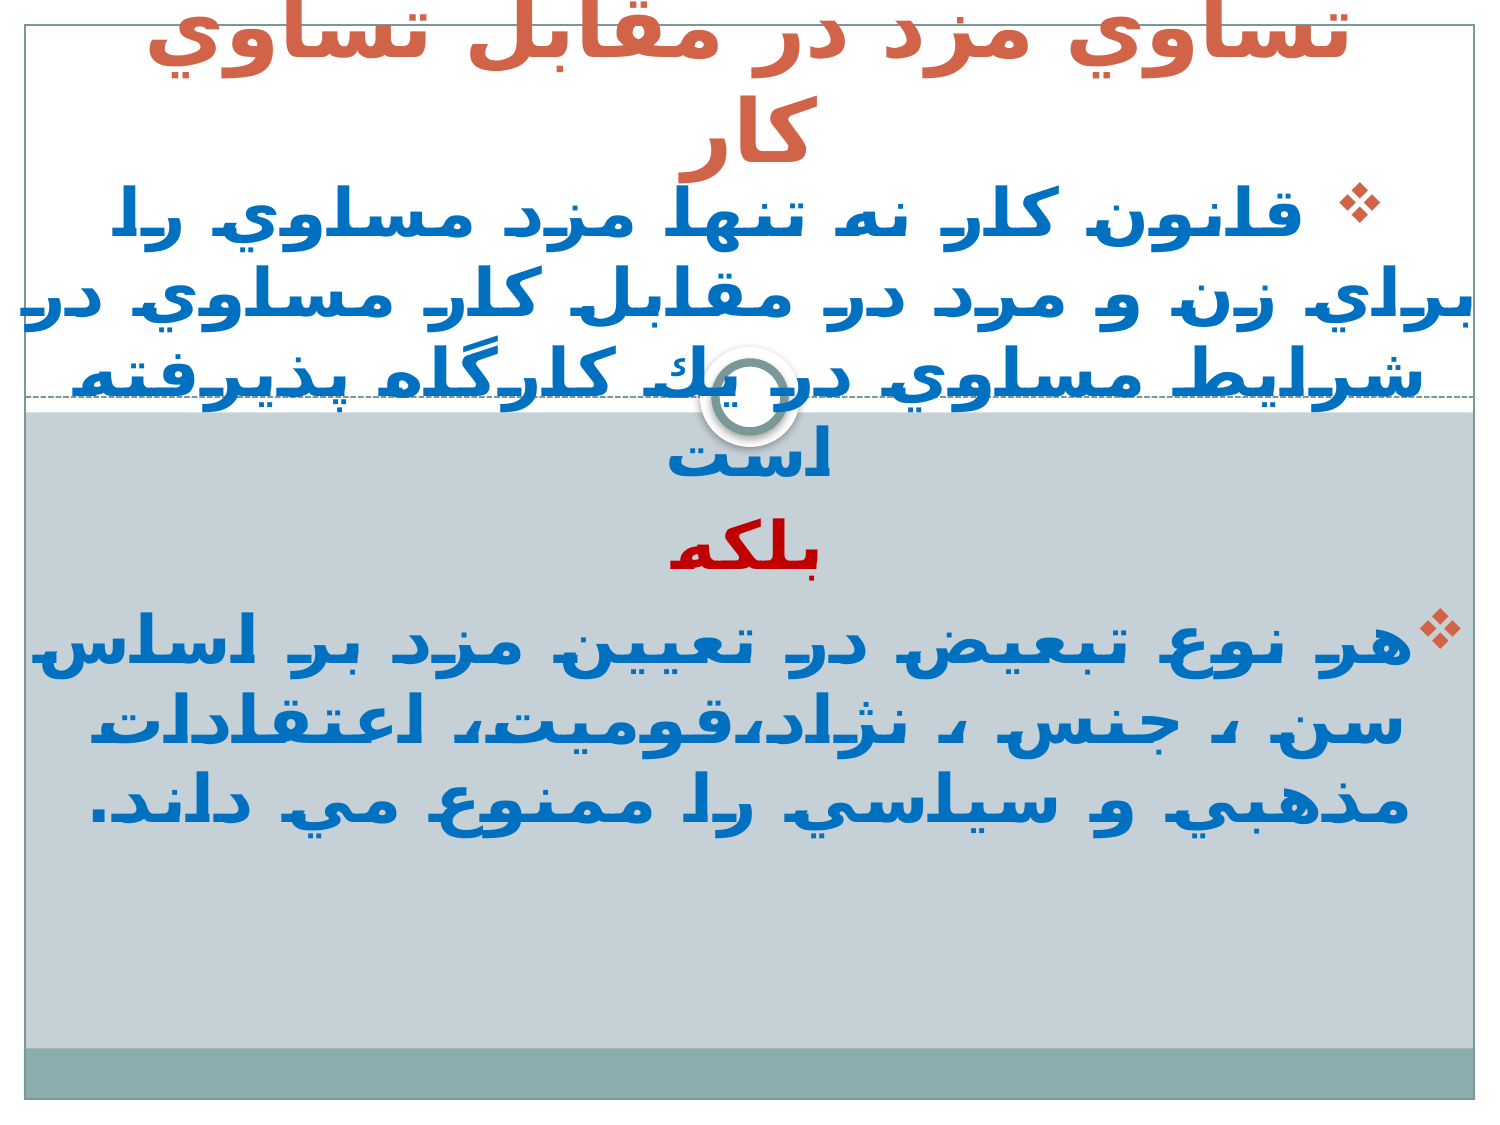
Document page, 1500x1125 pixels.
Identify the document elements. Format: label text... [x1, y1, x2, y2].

title تساوي مزد در مقابل تساوي كار [112, 62, 1388, 188]
subtitle قانون كار نه تنها مزد مساوي را براي زن و مرد در مقابل كار مساوي در شرايط مساوي در يك كارگاه پذيرفته است بلكه هر نوع تبعيض در تعيين مزد بر اساس سن ، جنس ، نژاد،قوميت، اعتقادات مذهبي و سياسي را ممنوع مي داند. [0, 162, 1500, 988]
